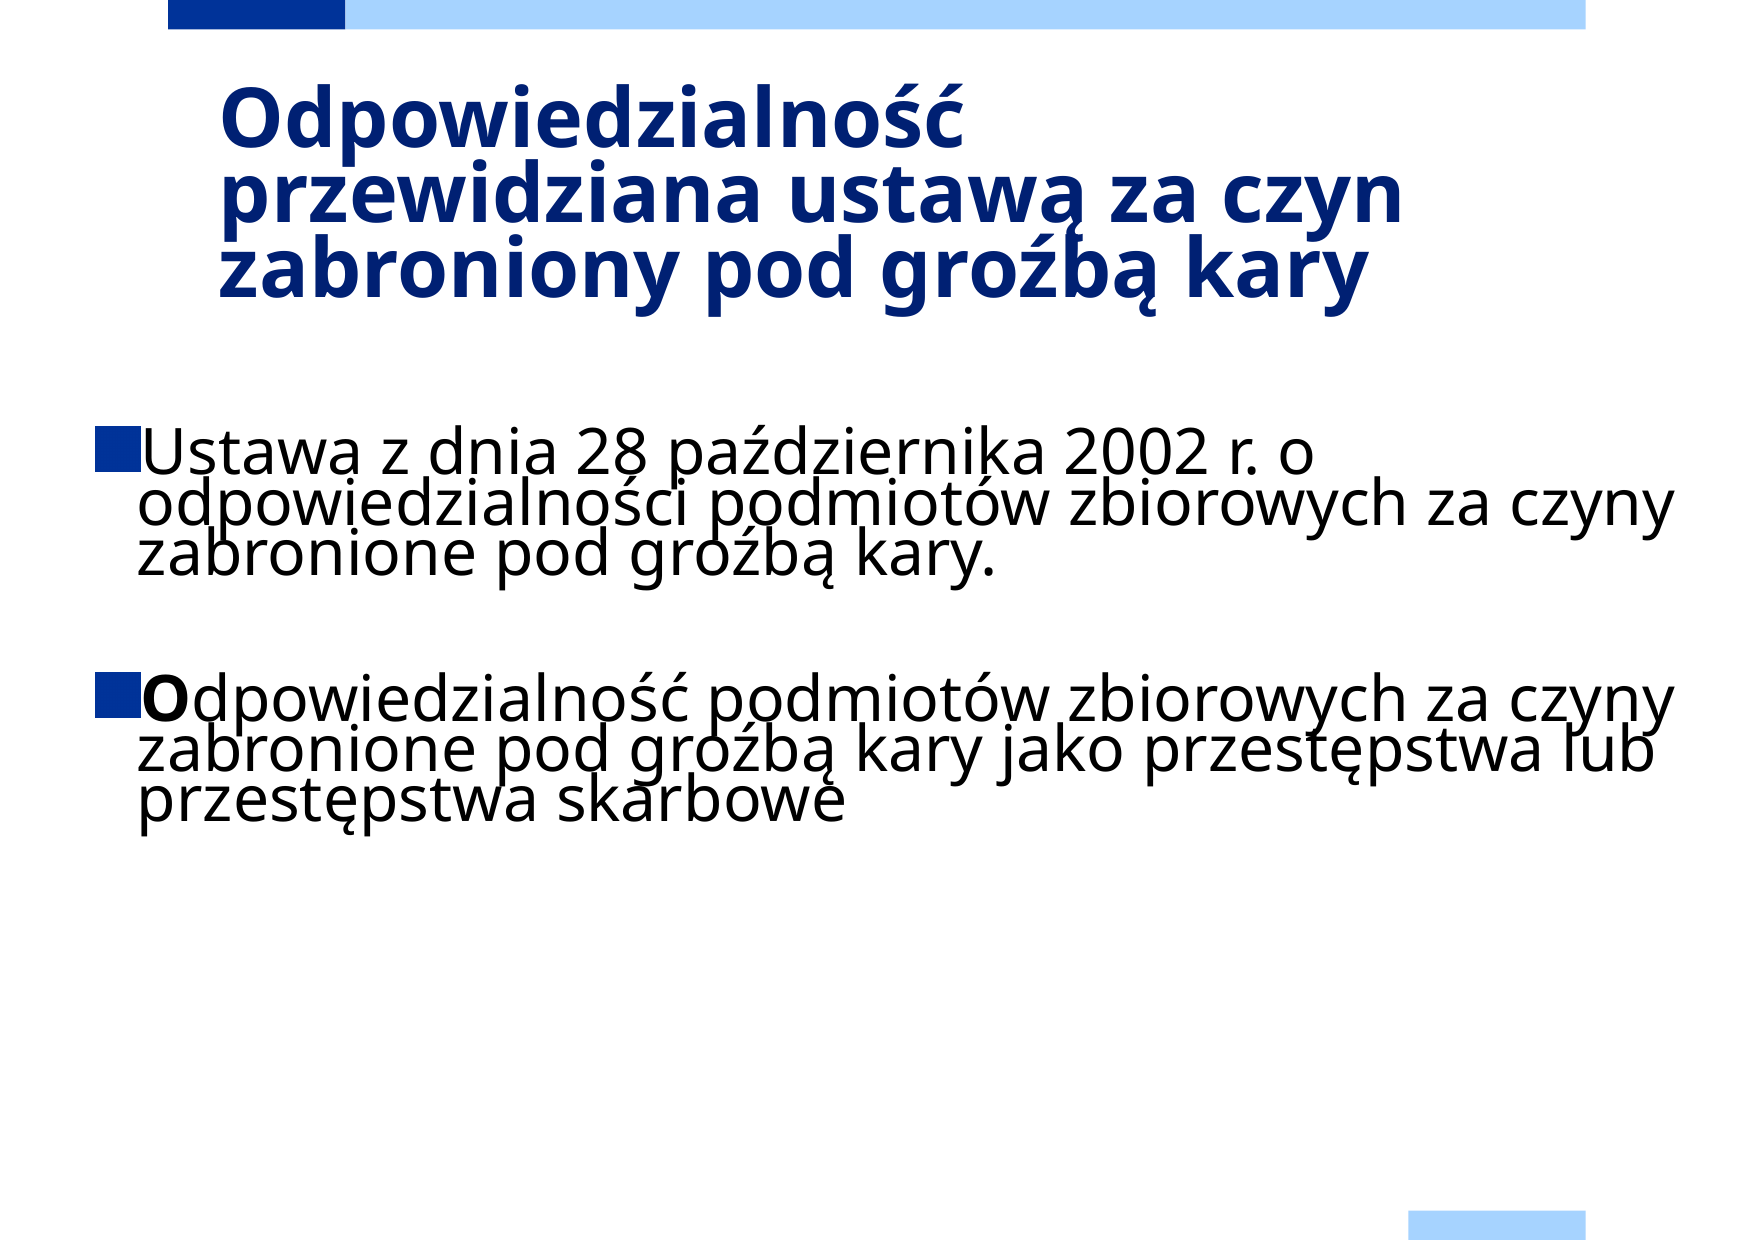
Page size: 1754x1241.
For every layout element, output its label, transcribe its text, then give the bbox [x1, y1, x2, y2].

picture [95, 426, 141, 472]
picture [95, 672, 141, 718]
list Ustawa z dnia 28 października 2002 r. o odpowiedzialności podmiotów zbiorowych za czyny zabronione pod groźbą kary. Odpowiedzialność podmiotów zbiorowych za czyny zabronione pod groźbą kary jako przestępstwa lub przestępstwa skarbowe [95, 437, 1704, 1193]
title Odpowiedzialność przewidziana ustawą za czyn zabroniony pod groźbą kary [218, 88, 1514, 360]
